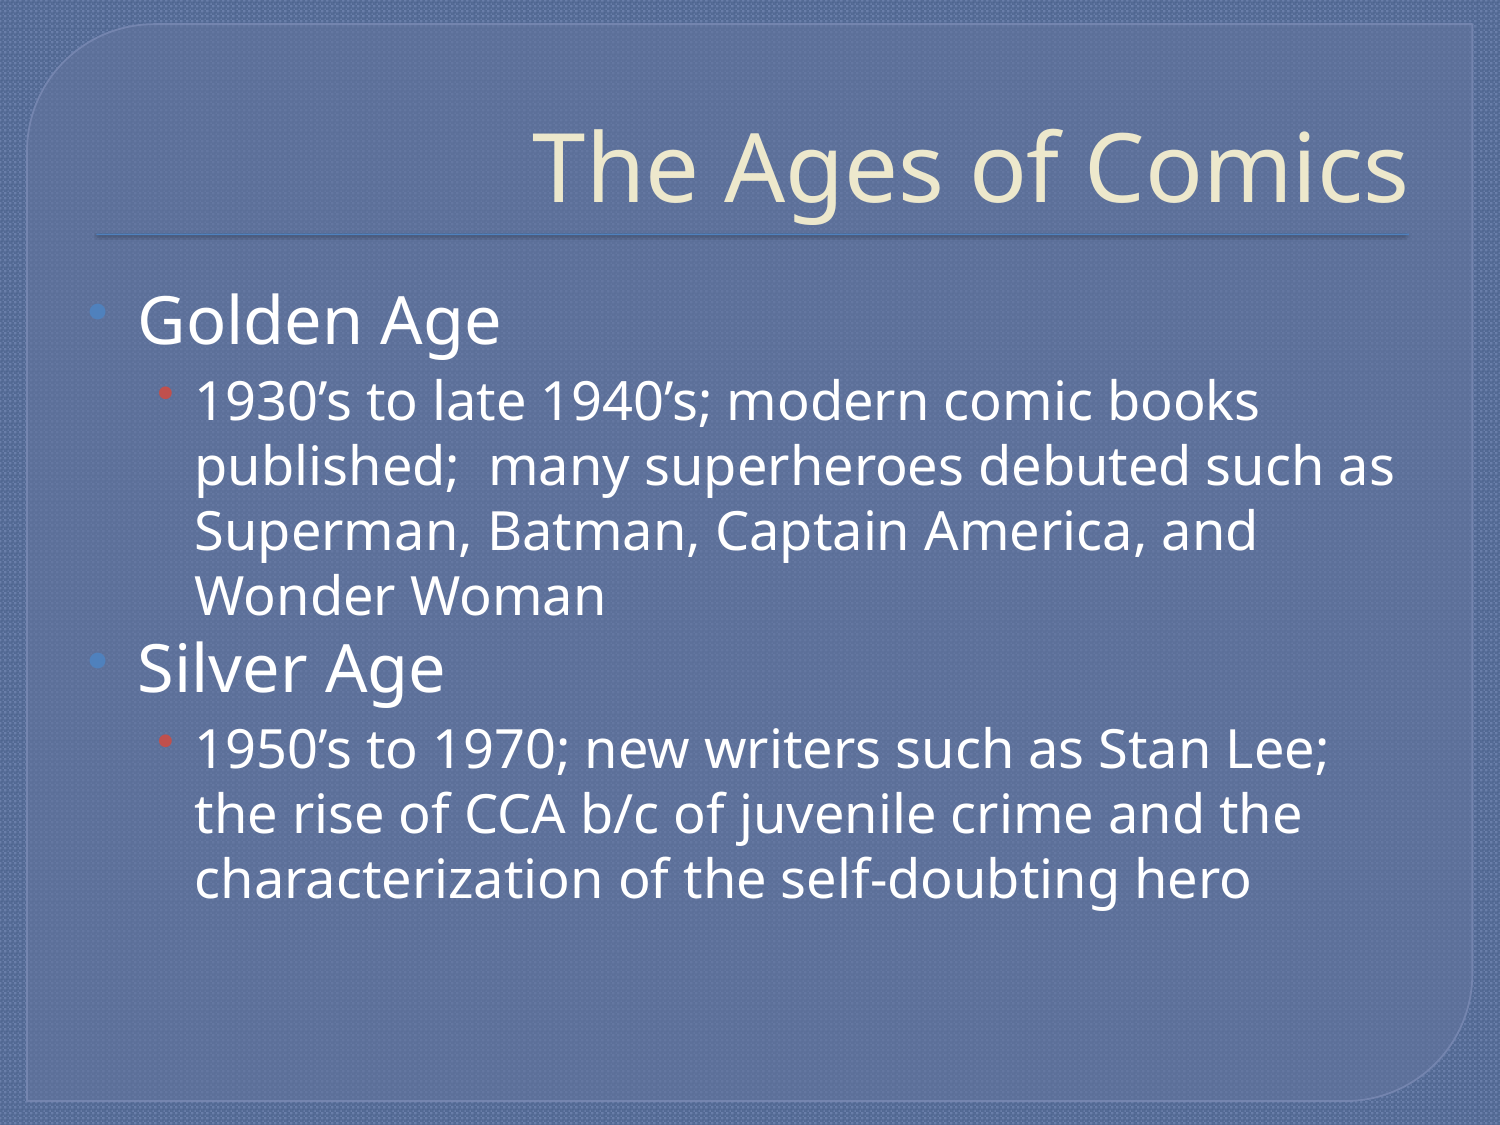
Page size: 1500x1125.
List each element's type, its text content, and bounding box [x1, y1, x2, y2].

list Golden Age 1930’s to late 1940’s; modern comic books published; many superheroes debuted such as Superman, Batman, Captain America, and Wonder Woman Silver Age 1950’s to 1970; new writers such as Stan Lee; the rise of CCA b/c of juvenile crime and the characterization of the self-doubting hero [75, 270, 1425, 1013]
title The Ages of Comics [75, 41, 1425, 230]
